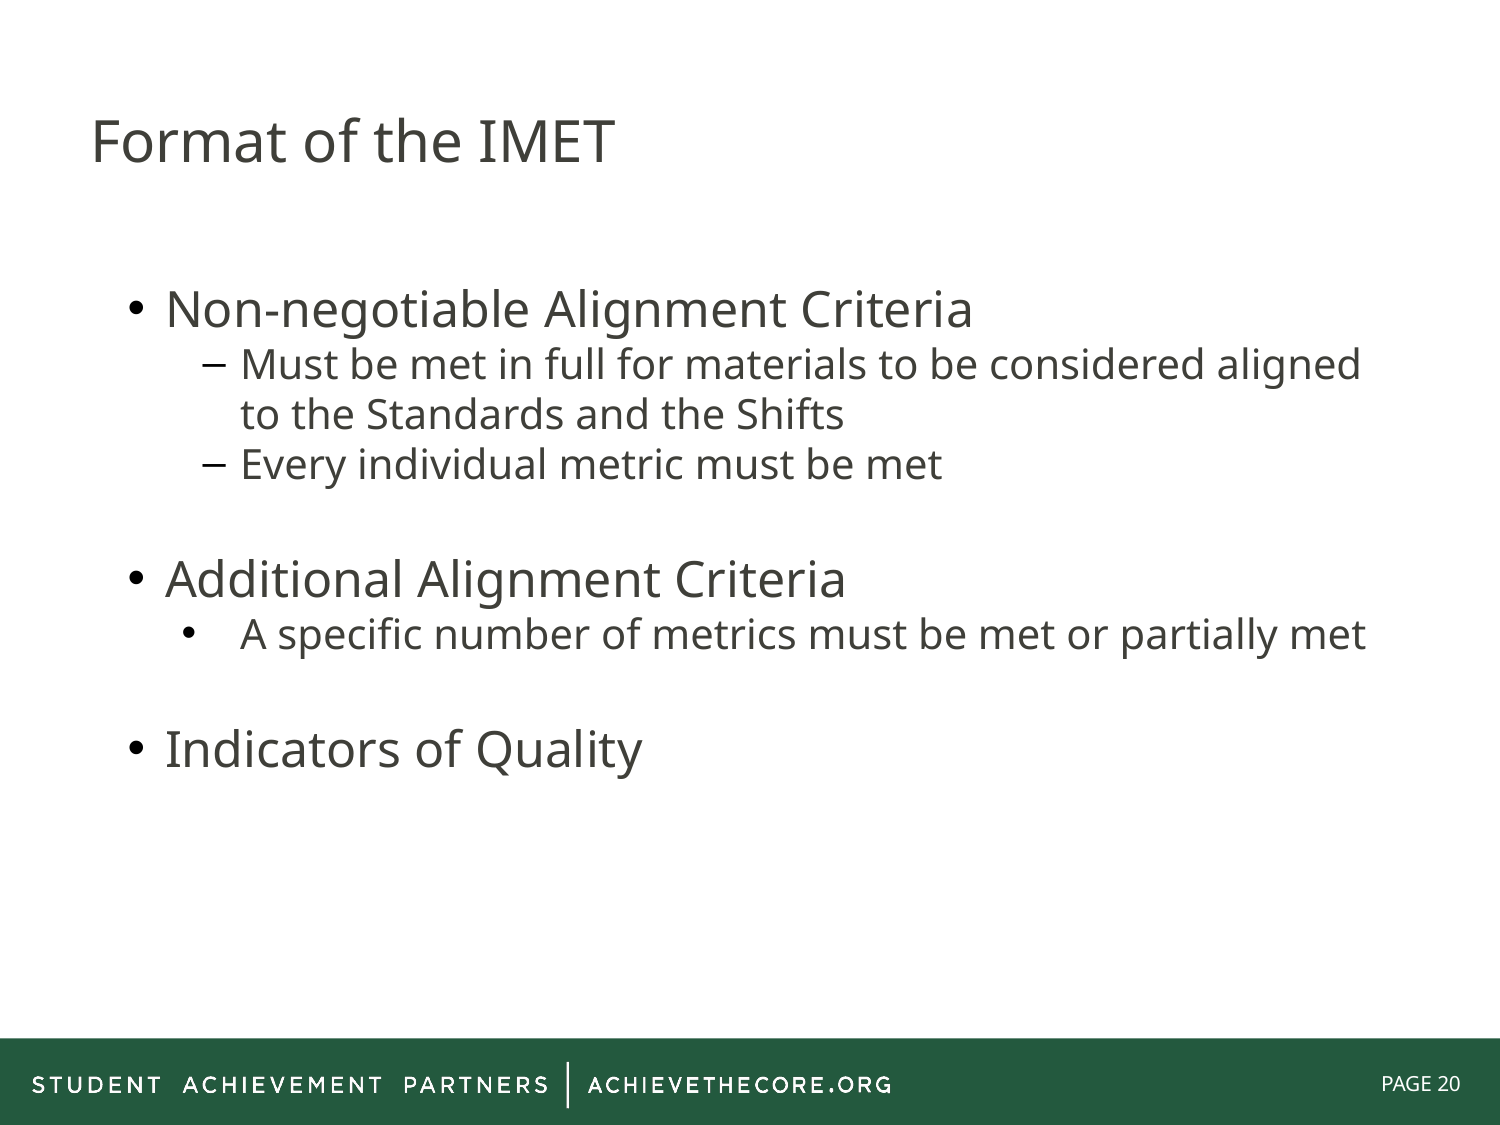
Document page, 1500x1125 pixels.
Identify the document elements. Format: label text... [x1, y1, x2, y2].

picture [12, 1055, 911, 1112]
list Non-negotiable Alignment Criteria Must be met in full for materials to be considered aligned to the Standards and the Shifts Every individual metric must be met Additional Alignment Criteria A specific number of metrics must be met or partially met Indicators of Quality [75, 262, 1425, 1005]
title Format of the IMET [75, 45, 1425, 233]
